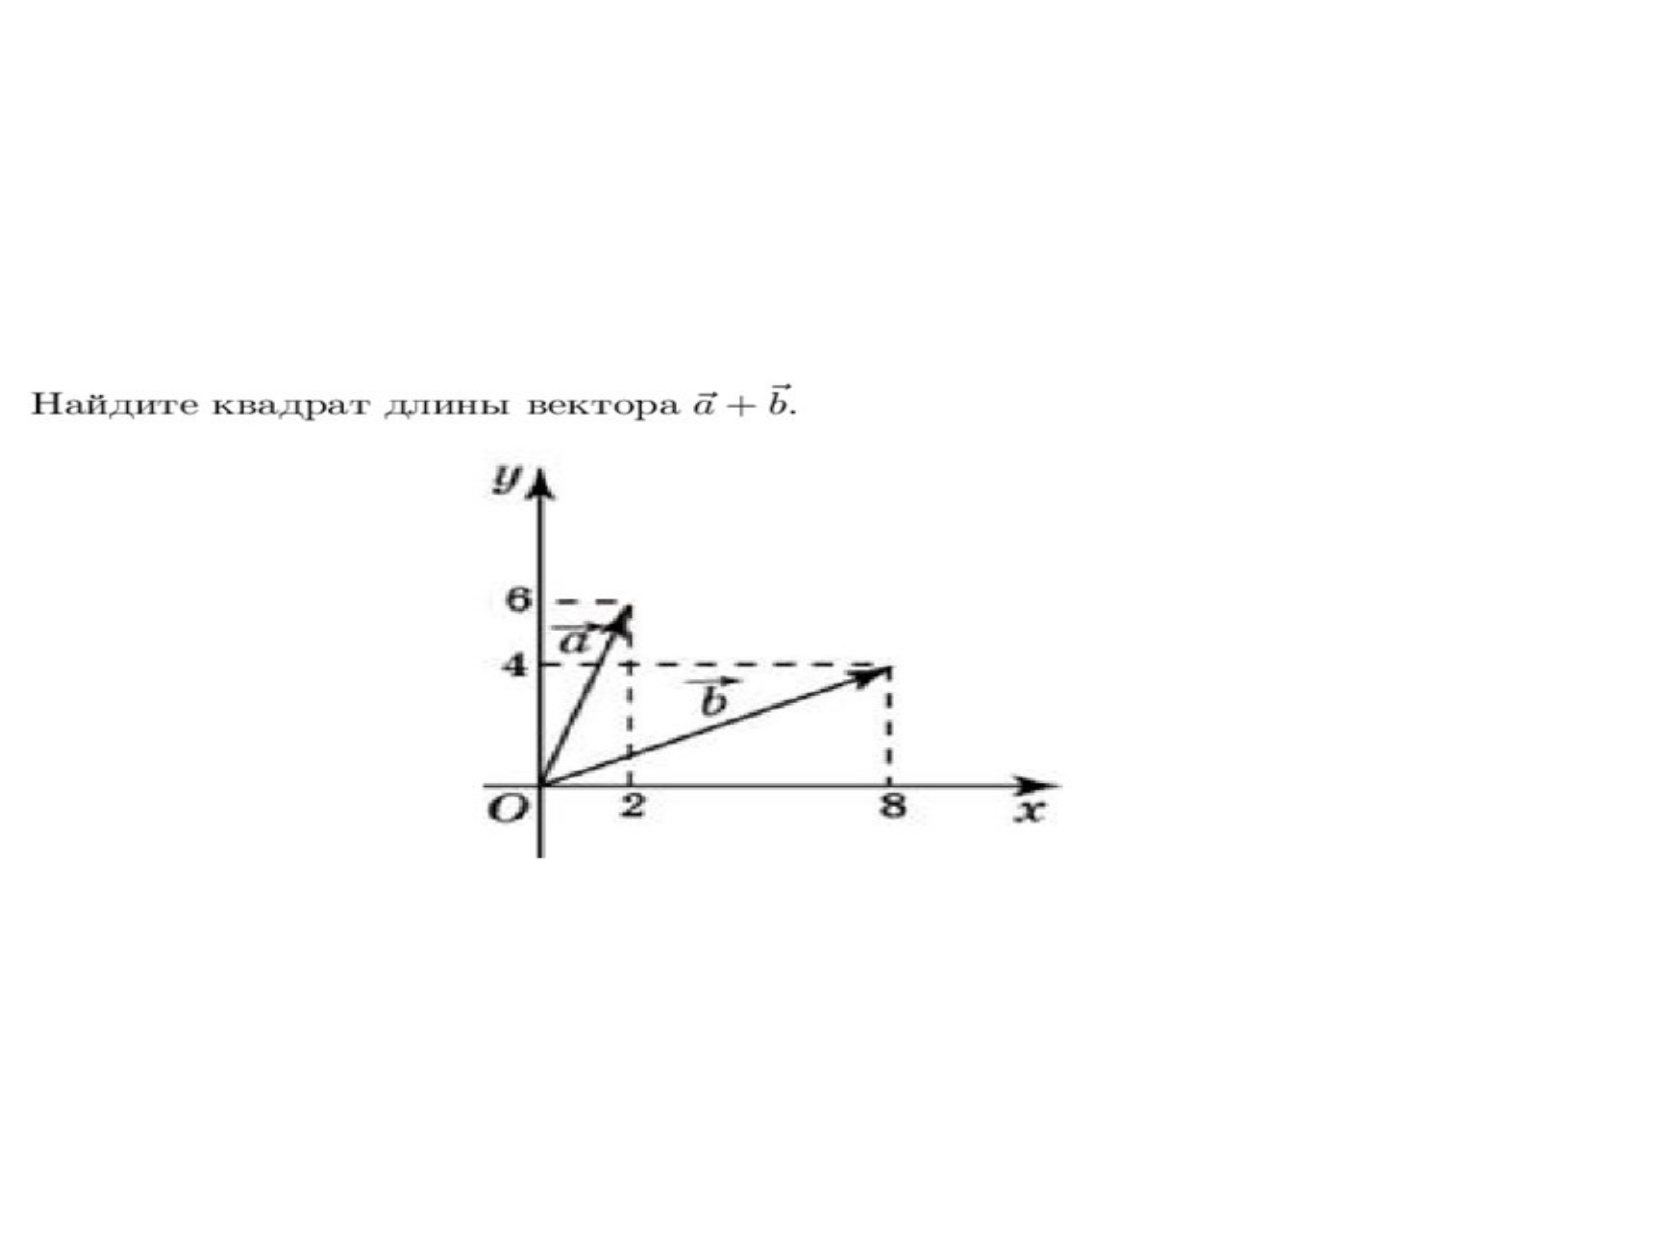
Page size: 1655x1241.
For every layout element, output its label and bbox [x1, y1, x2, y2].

picture [26, 379, 1565, 861]
